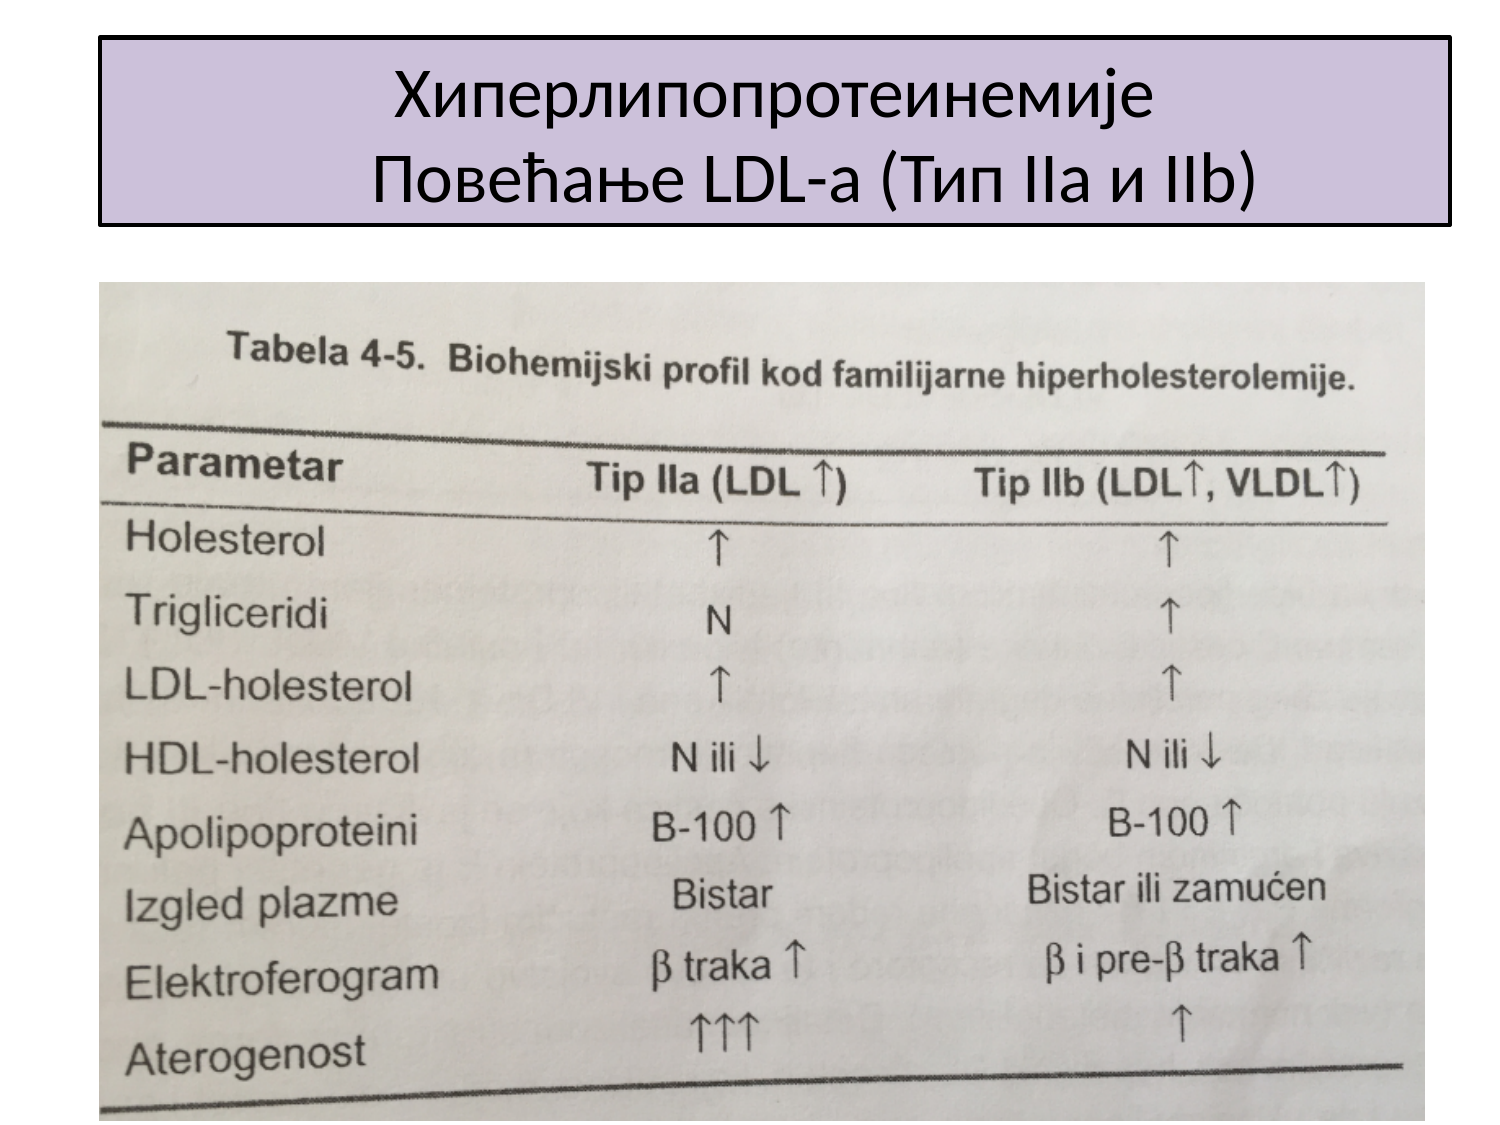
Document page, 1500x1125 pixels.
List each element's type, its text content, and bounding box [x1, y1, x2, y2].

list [99, 282, 1426, 1121]
title [75, 45, 1425, 233]
text_box Хиперлипопротеинемије Повећање LDL-a (Тип IIa и IIb) [98, 35, 1452, 227]
